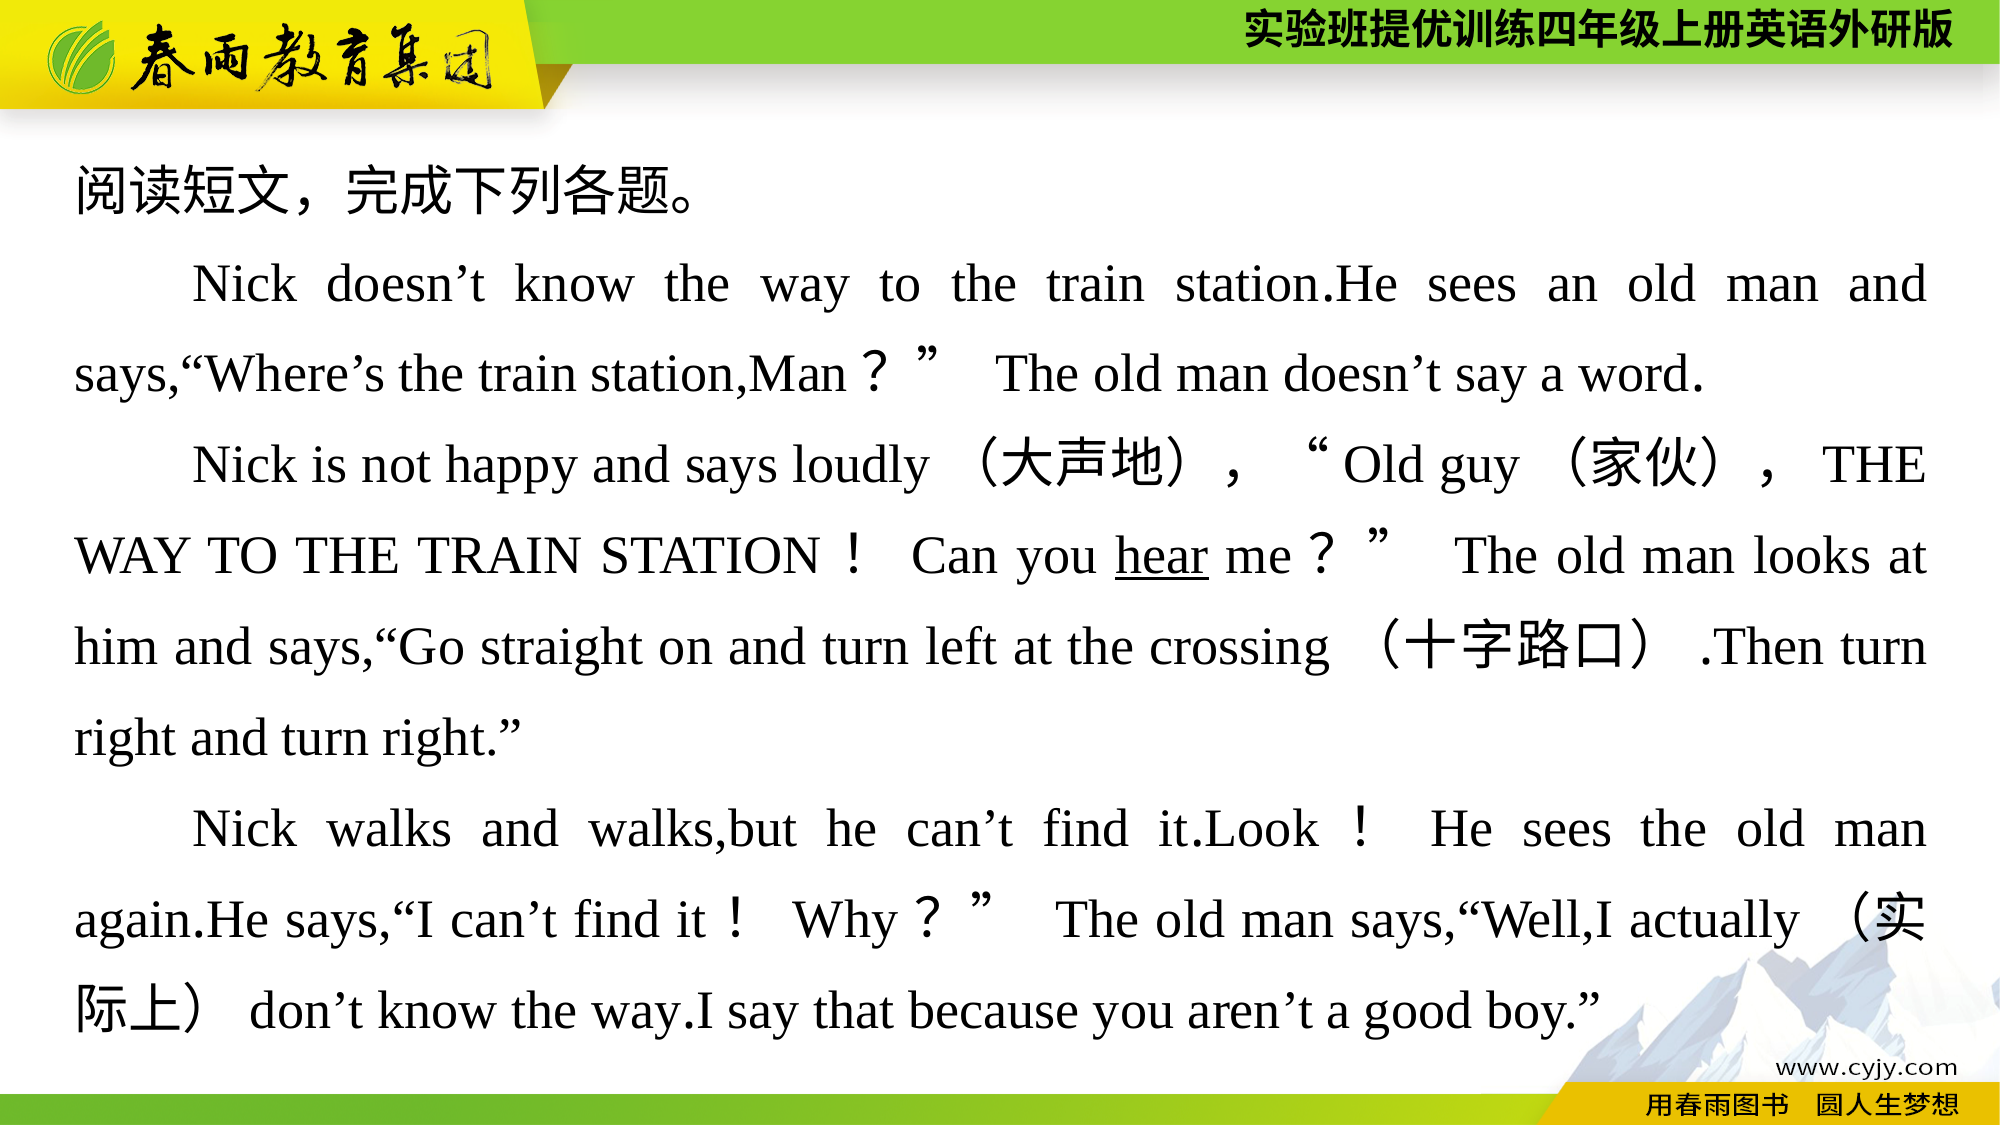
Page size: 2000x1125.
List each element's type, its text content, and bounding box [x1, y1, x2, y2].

list 阅读短文，完成下列各题。 Nick doesn’t know the way to the train station.He sees an old man and says,“Where’s the train station,Man？” The old man doesn’t say a word. Nick is not happy and says loudly（大声地），“Old guy（家伙），THE WAY TO THE TRAIN STATION！Can you hear me？” The old man looks at him and says,“Go straight on and turn left at the crossing（十字路口）.Then turn right and turn right.” Nick walks and walks,but he can’t find it.Look！He sees the old man again.He says,“I can’t find it！Why？” The old man says,“Well,I actually（实际上）don’t know the way.I say that because you aren’t a good boy.” [59, 122, 1944, 1046]
picture [0, 0, 2000, 1125]
